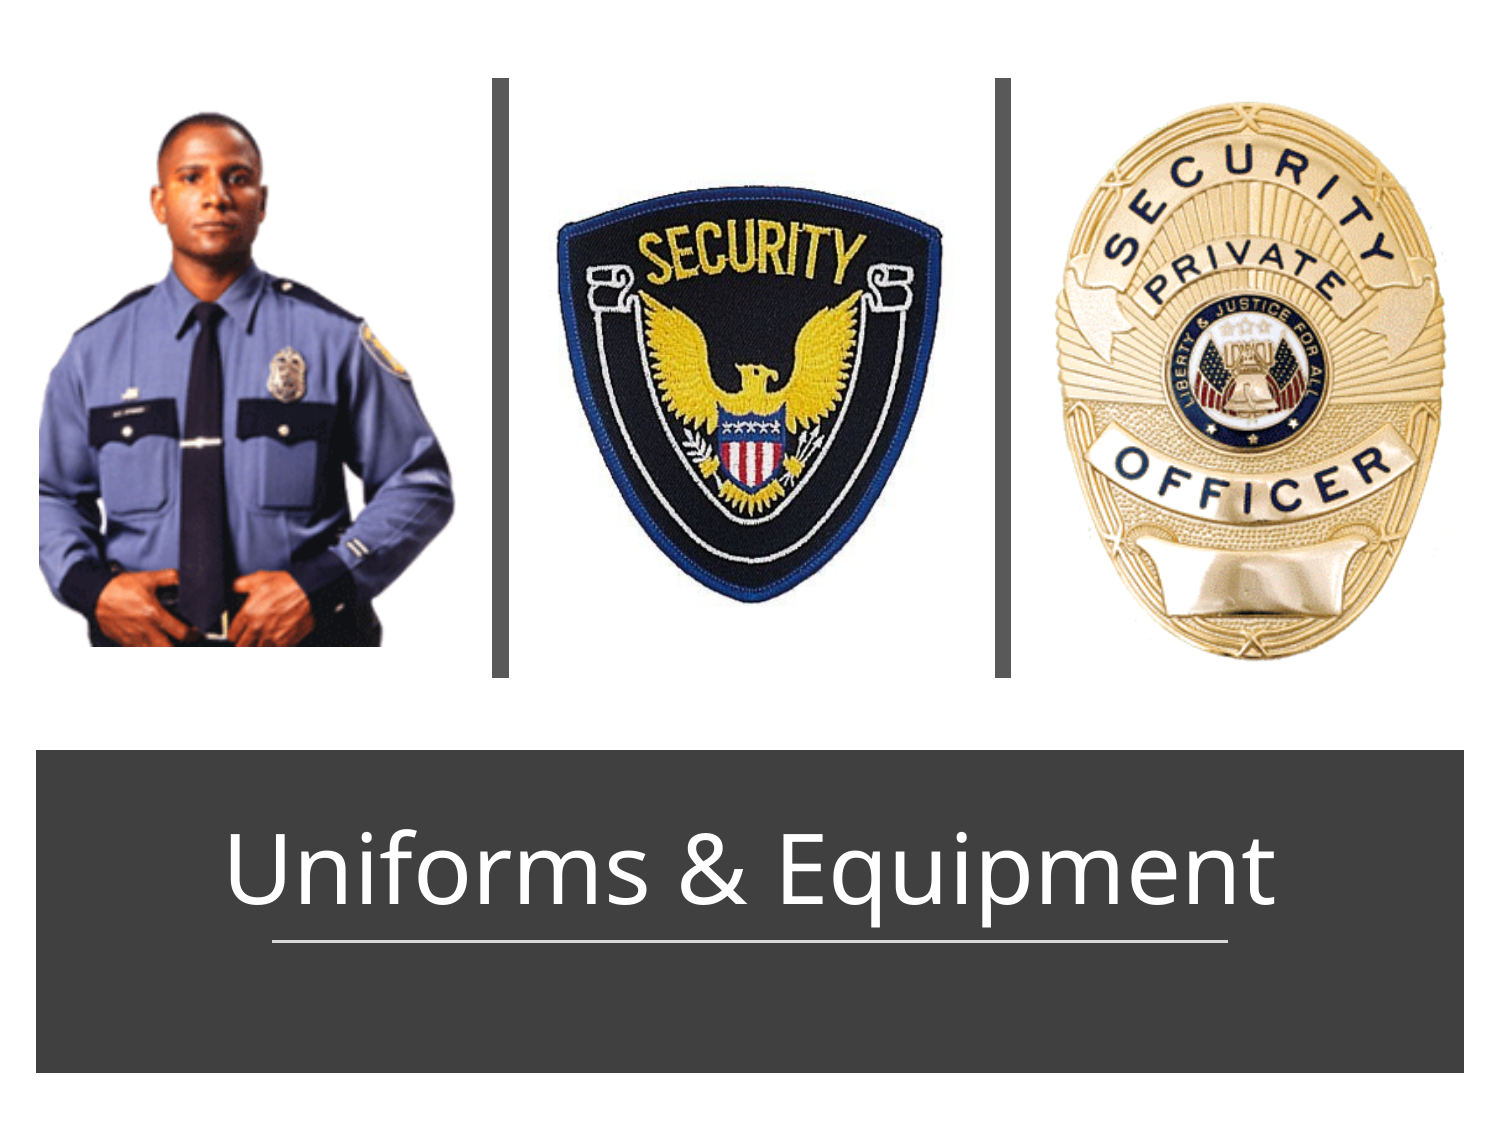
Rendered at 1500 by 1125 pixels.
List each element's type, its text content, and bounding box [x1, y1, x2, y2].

picture [39, 109, 461, 647]
title Uniforms & Equipment [64, 780, 1436, 933]
text_box [46, 759, 1455, 1064]
picture [1039, 93, 1461, 671]
picture [539, 131, 962, 626]
